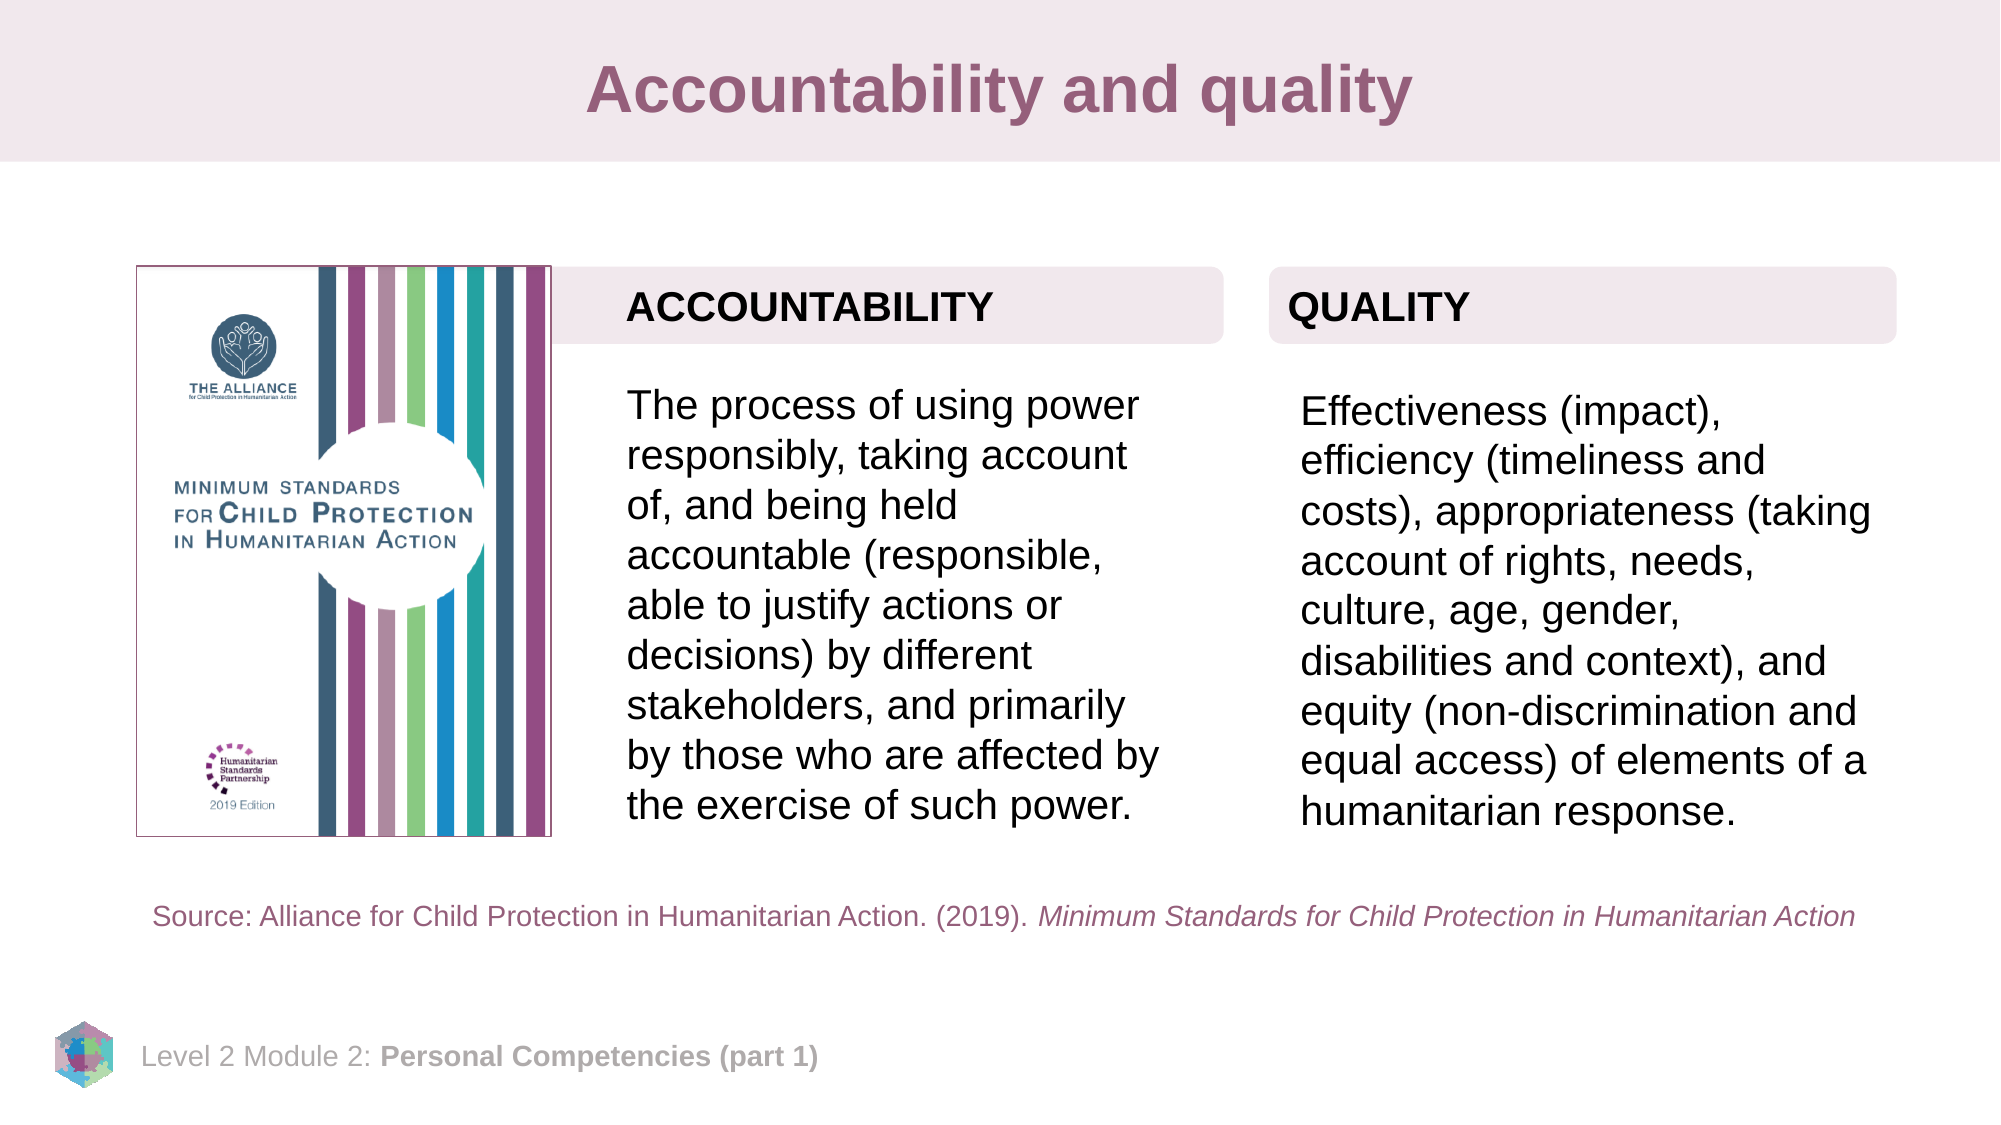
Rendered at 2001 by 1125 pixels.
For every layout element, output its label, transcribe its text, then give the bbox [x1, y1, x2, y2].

picture [137, 266, 551, 836]
text_box Source: Alliance for Child Protection in Humanitarian Action. (2019). Minimum Standards for Child Protection in Humanitarian Action [137, 889, 1897, 940]
text_box ACCOUNTABILITY [552, 265, 1225, 345]
picture [55, 1021, 113, 1088]
text_box The process of using power responsibly, taking account of, and being held accountable (responsible, able to justify actions or decisions) by different stakeholders, and primarily by those who are affected by the exercise of such power. [611, 370, 1194, 835]
text_box Effectiveness (impact), efficiency (timeliness and costs), appropriateness (taking account of rights, needs, culture, age, gender, disabilities and context), and equity (non-discrimination and equal access) of elements of a humanitarian response. [1285, 375, 1897, 841]
title Accountability and quality [137, 19, 1863, 163]
text_box QUALITY [1267, 265, 1898, 345]
